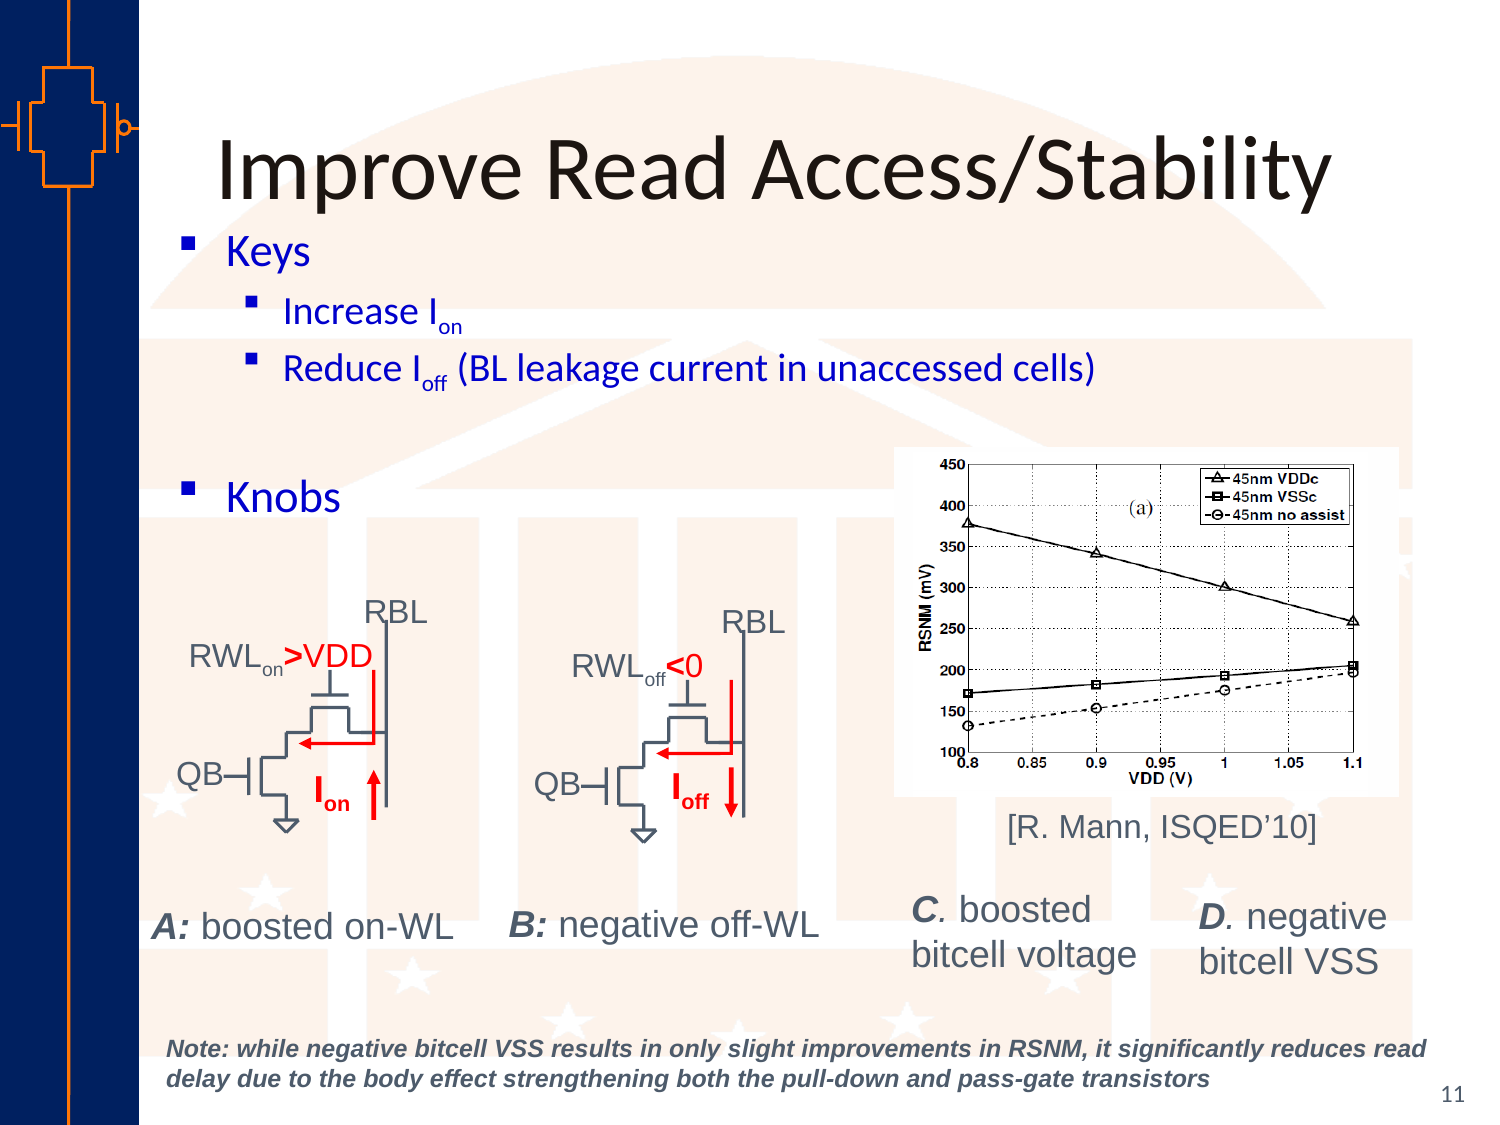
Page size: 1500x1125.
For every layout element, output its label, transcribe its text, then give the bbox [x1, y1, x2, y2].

text_box B: negative off-WL [493, 892, 857, 953]
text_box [298, 669, 374, 746]
text_box A: boosted on-WL [136, 894, 474, 955]
text_box C. boosted bitcell voltage [896, 877, 1172, 983]
title Improve Read Access/Stability [200, 37, 1388, 219]
text_box D. negative bitcell VSS [1183, 884, 1500, 990]
text_box Note: while negative bitcell VSS results in only slight improvements in RSNM, it significantly reduces read delay due to the body effect strengthening both the pull-down and pass-gate transistors [151, 1024, 1448, 1100]
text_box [518, 592, 832, 843]
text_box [655, 679, 732, 756]
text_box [160, 582, 474, 833]
slide_number 11 [1425, 1062, 1488, 1123]
list Keys Increase Ion Reduce Ioff (BL leakage current in unaccessed cells) Knobs [162, 219, 1414, 534]
text_box [R. Mann, ISQED’10] [992, 807, 1363, 852]
picture [894, 447, 1399, 797]
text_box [656, 754, 757, 818]
